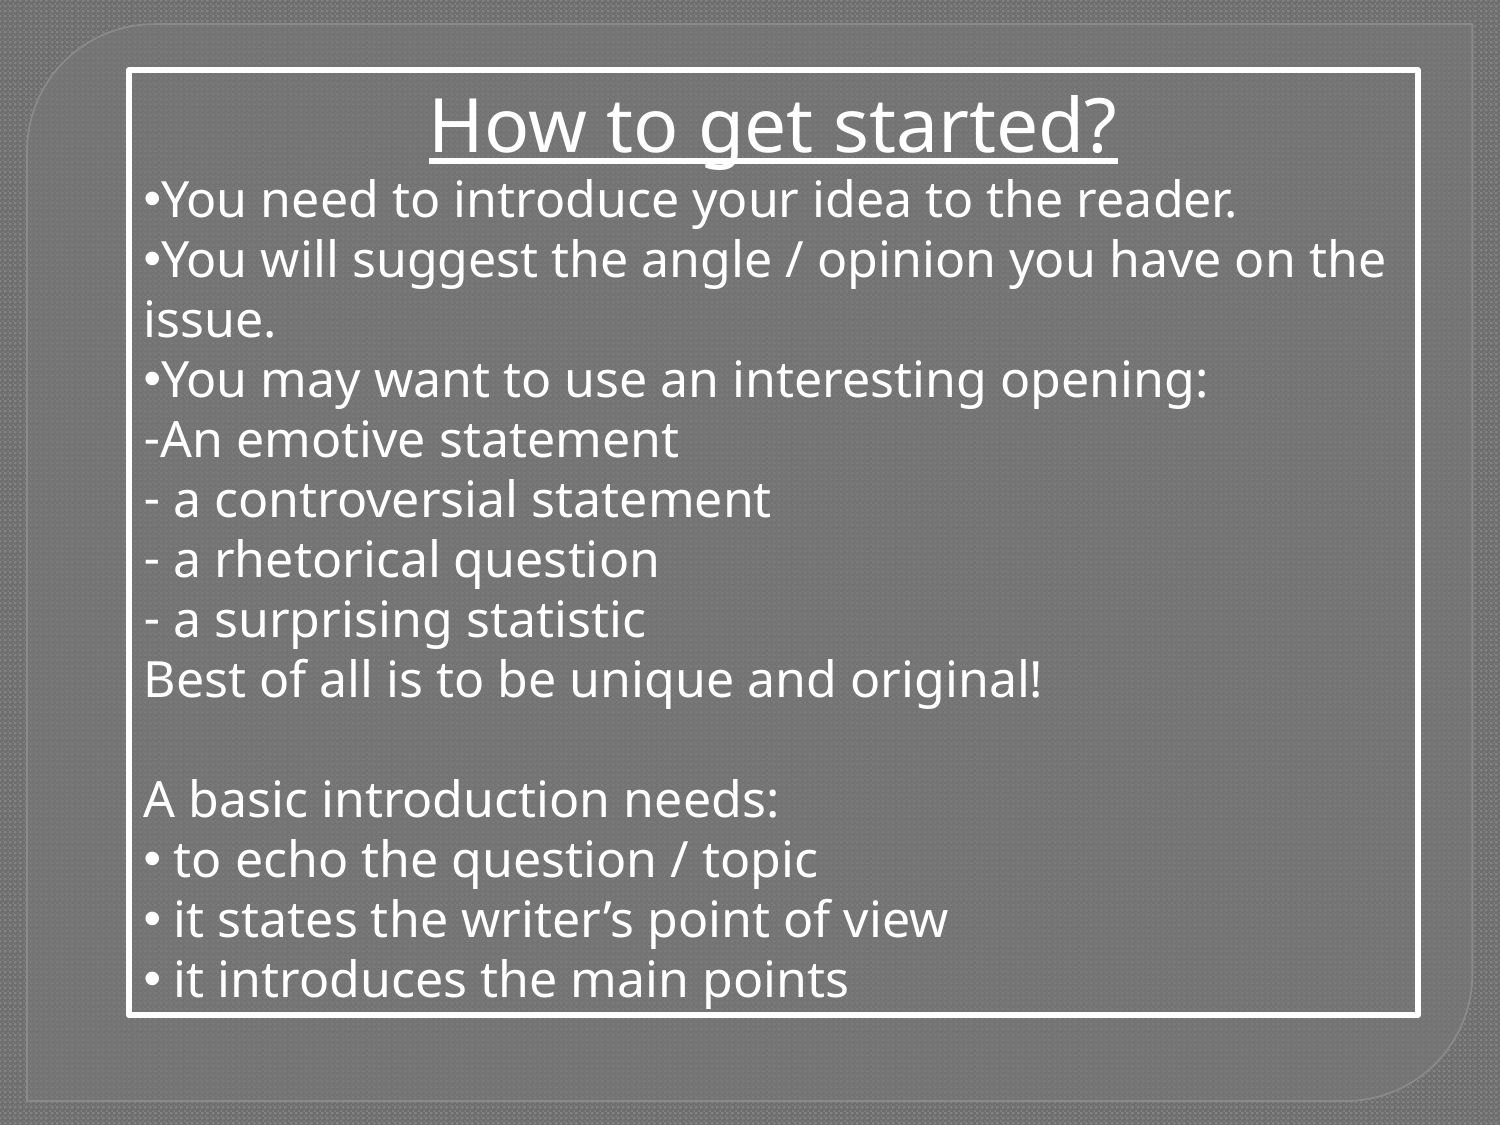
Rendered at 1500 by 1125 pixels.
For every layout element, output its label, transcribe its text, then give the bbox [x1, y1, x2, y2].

text_box How to get started? You need to introduce your idea to the reader. You will suggest the angle / opinion you have on the issue. You may want to use an interesting opening: An emotive statement a controversial statement a rhetorical question a surprising statistic Best of all is to be unique and original! A basic introduction needs: to echo the question / topic it states the writer’s point of view it introduces the main points [128, 70, 1418, 1015]
